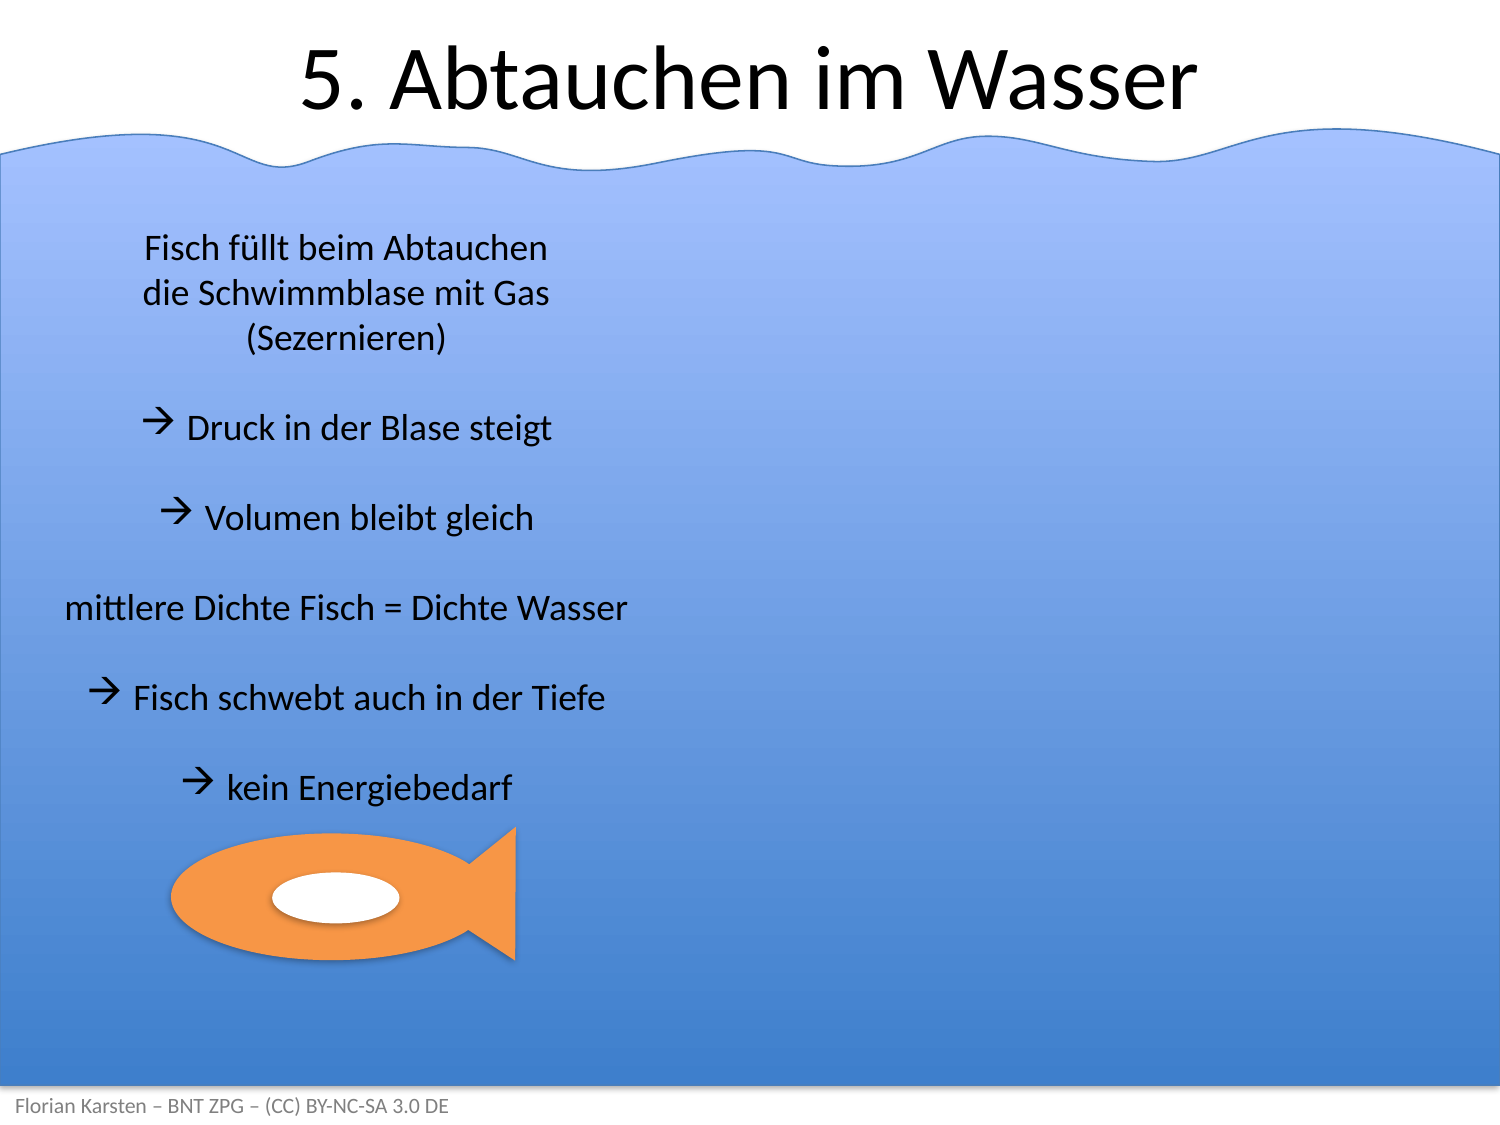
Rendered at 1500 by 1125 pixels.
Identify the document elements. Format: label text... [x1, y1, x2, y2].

title 5. Abtauchen im Wasser [0, 0, 1500, 146]
text_box [271, 871, 401, 925]
text_box [170, 826, 517, 962]
footer Florian Karsten – BNT ZPG – (CC) BY-NC-SA 3.0 DE [0, 1085, 1192, 1125]
text_box Fisch füllt beim Abtauchen die Schwimmblase mit Gas (Sezernieren) Druck in der Blase steigt Volumen bleibt gleich mittlere Dichte Fisch = Dichte Wasser Fisch schwebt auch in der Tiefe kein Energiebedarf [49, 215, 644, 816]
